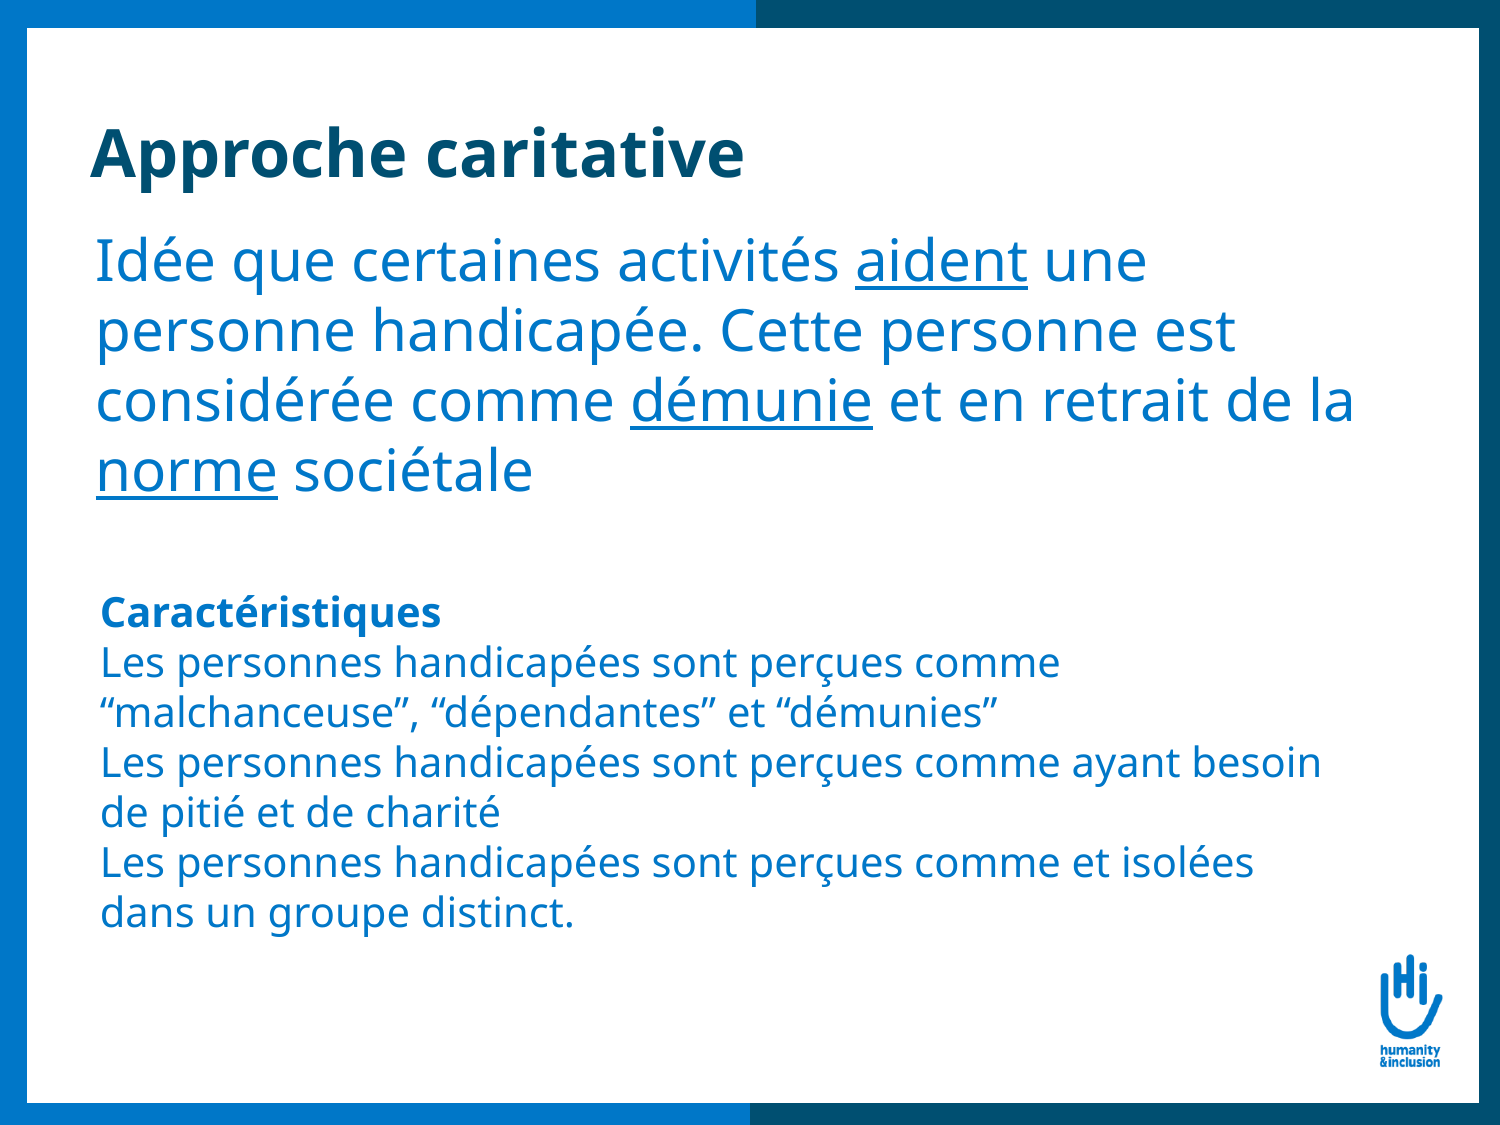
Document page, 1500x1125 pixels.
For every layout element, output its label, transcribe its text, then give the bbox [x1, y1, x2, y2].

text_box Idée que certaines activités aident une personne handicapée. Cette personne est considérée comme démunie et en retrait de la norme sociétale [80, 215, 1420, 581]
title Approche caritative [78, 60, 1419, 242]
picture [1369, 942, 1451, 1078]
text_box Caractéristiques Les personnes handicapées sont perçues comme “malchanceuse”, “dépendantes” et “démunies” Les personnes handicapées sont perçues comme ayant besoin de pitié et de charité Les personnes handicapées sont perçues comme et isolées dans un groupe distinct. [85, 578, 1367, 943]
